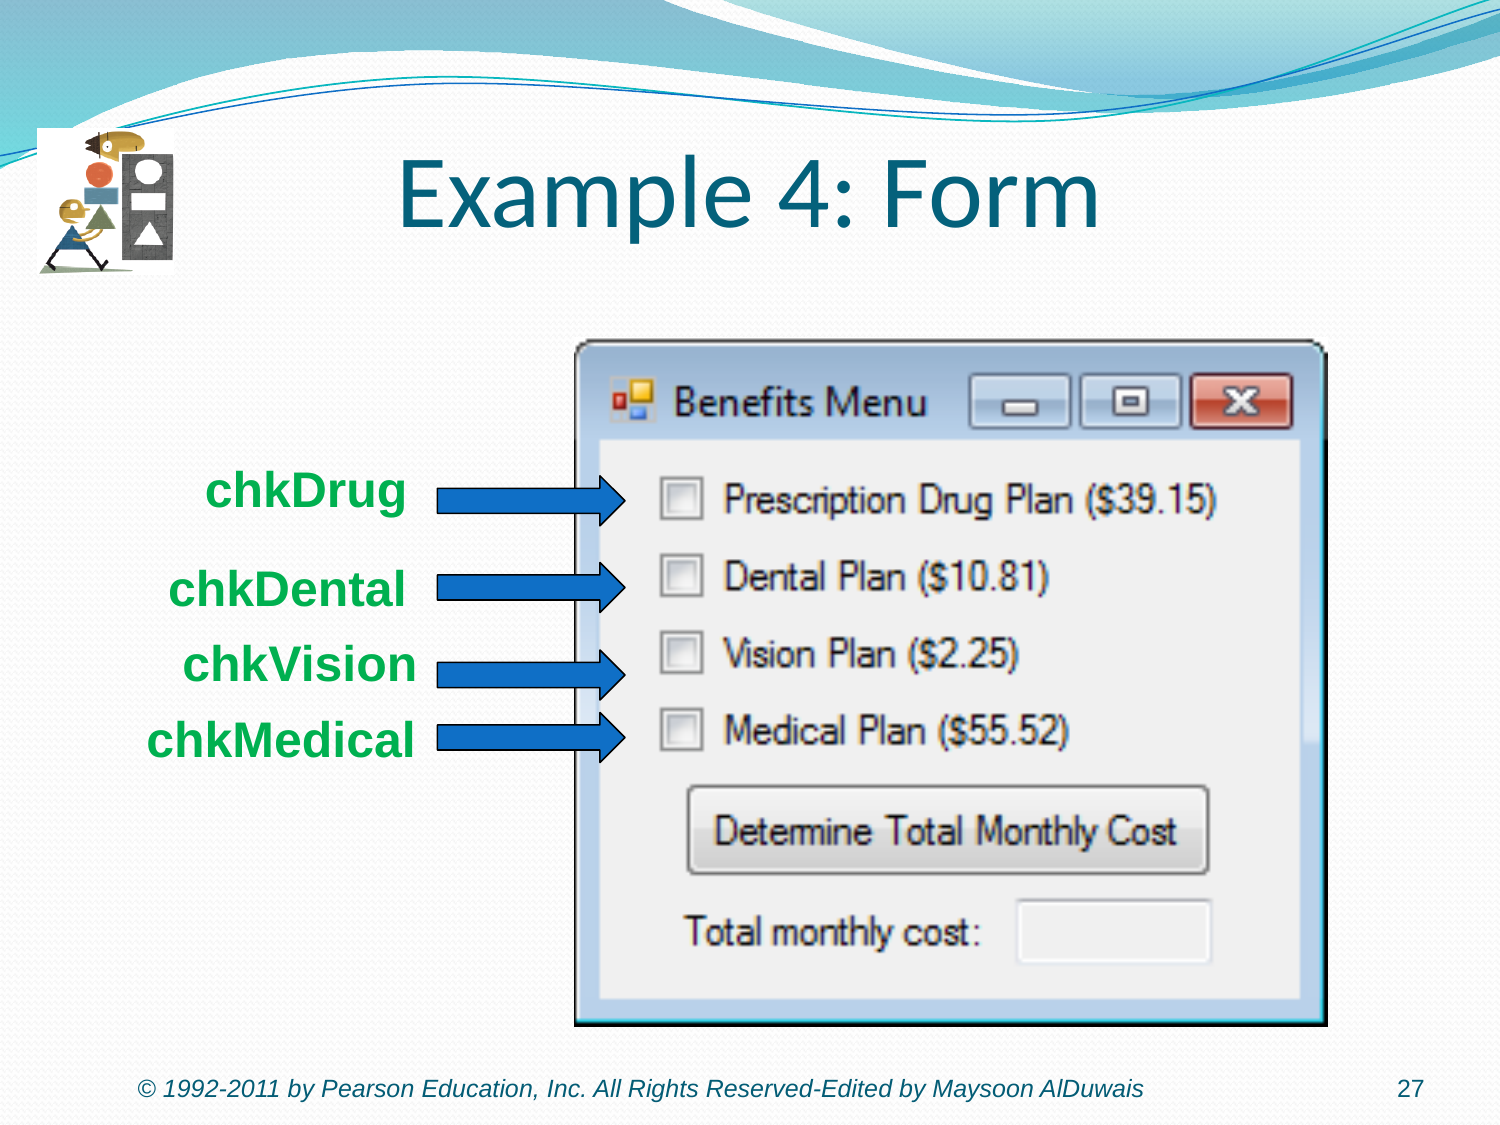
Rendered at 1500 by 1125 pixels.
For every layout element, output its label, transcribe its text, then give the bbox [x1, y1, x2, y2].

text_box [437, 488, 566, 514]
text_box [437, 724, 566, 751]
text_box chkMedical [124, 699, 438, 775]
text_box [437, 662, 566, 688]
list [573, 337, 1328, 1028]
text_box [437, 574, 566, 601]
text_box chkDrug [174, 449, 438, 525]
slide_number 27 [1299, 1042, 1425, 1103]
text_box chkDental [112, 549, 463, 624]
title Example 4: Form [75, 115, 1425, 303]
picture [37, 128, 75, 275]
footer © 1992-2011 by Pearson Education, Inc. All Rights Reserved-Edited by Maysoon AlDuwais [137, 1042, 1299, 1103]
text_box chkVision [149, 624, 450, 699]
